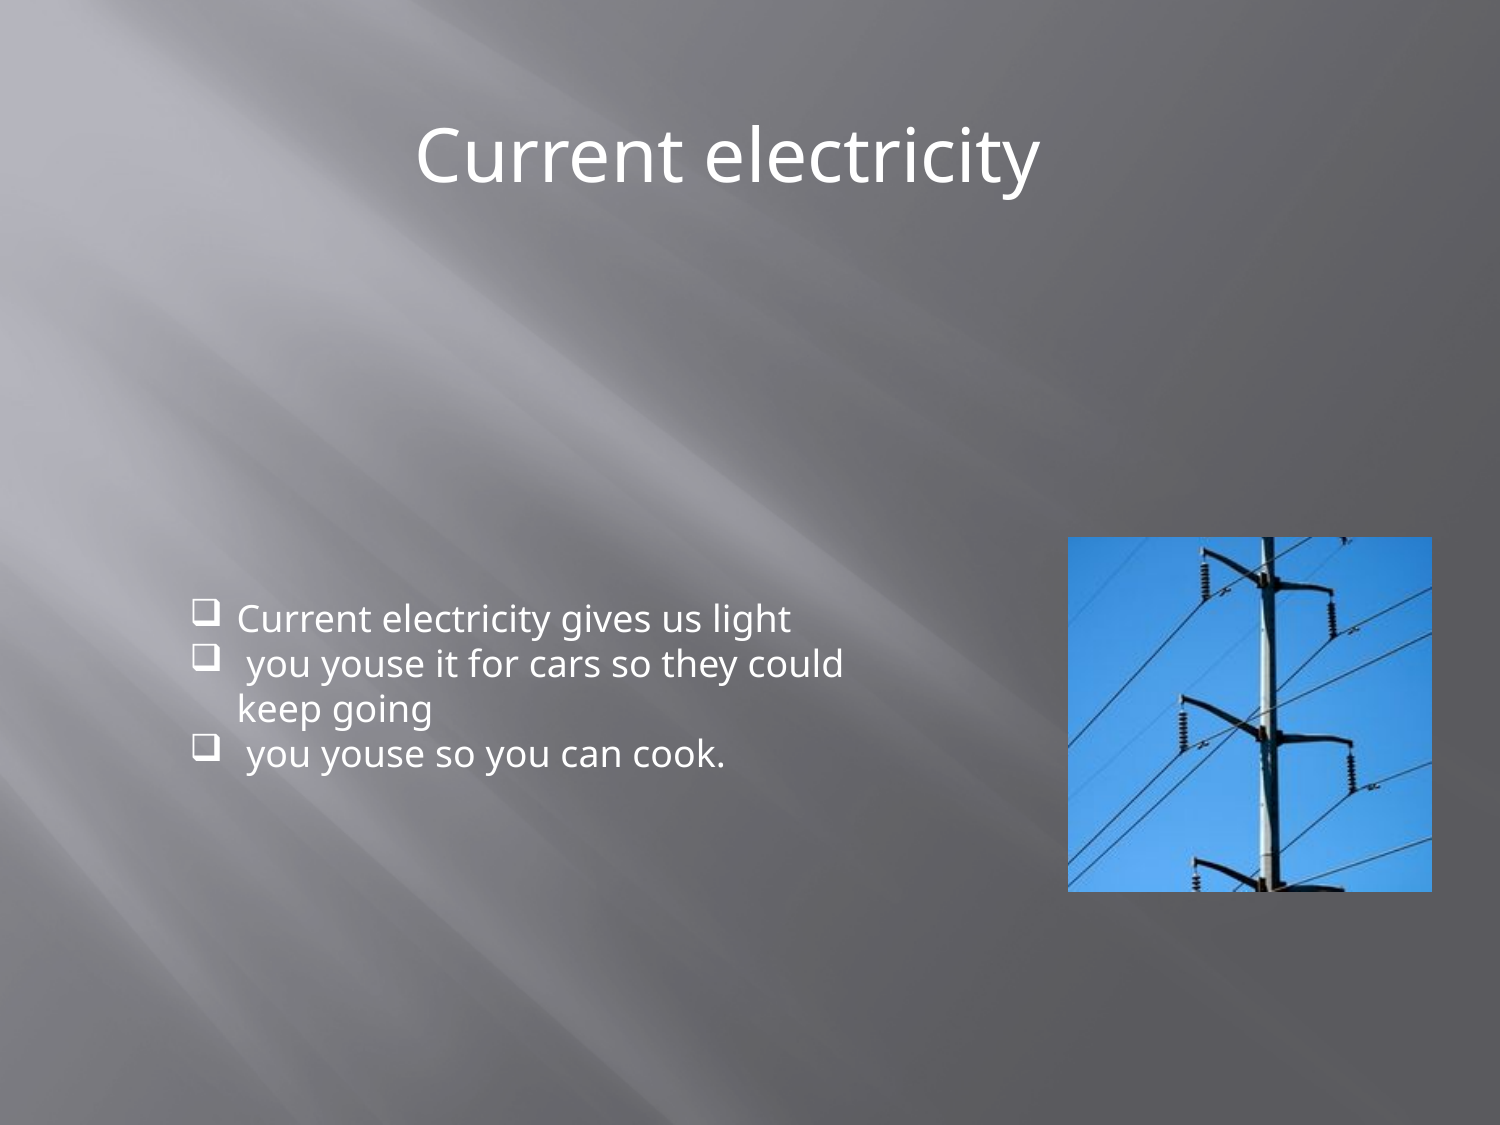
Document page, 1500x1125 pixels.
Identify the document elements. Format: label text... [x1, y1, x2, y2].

picture [1068, 537, 1432, 892]
text_box Current electricity gives us light you youse it for cars so they could keep going you youse so you can cook. [174, 587, 863, 828]
text_box Current electricity [399, 100, 1250, 205]
